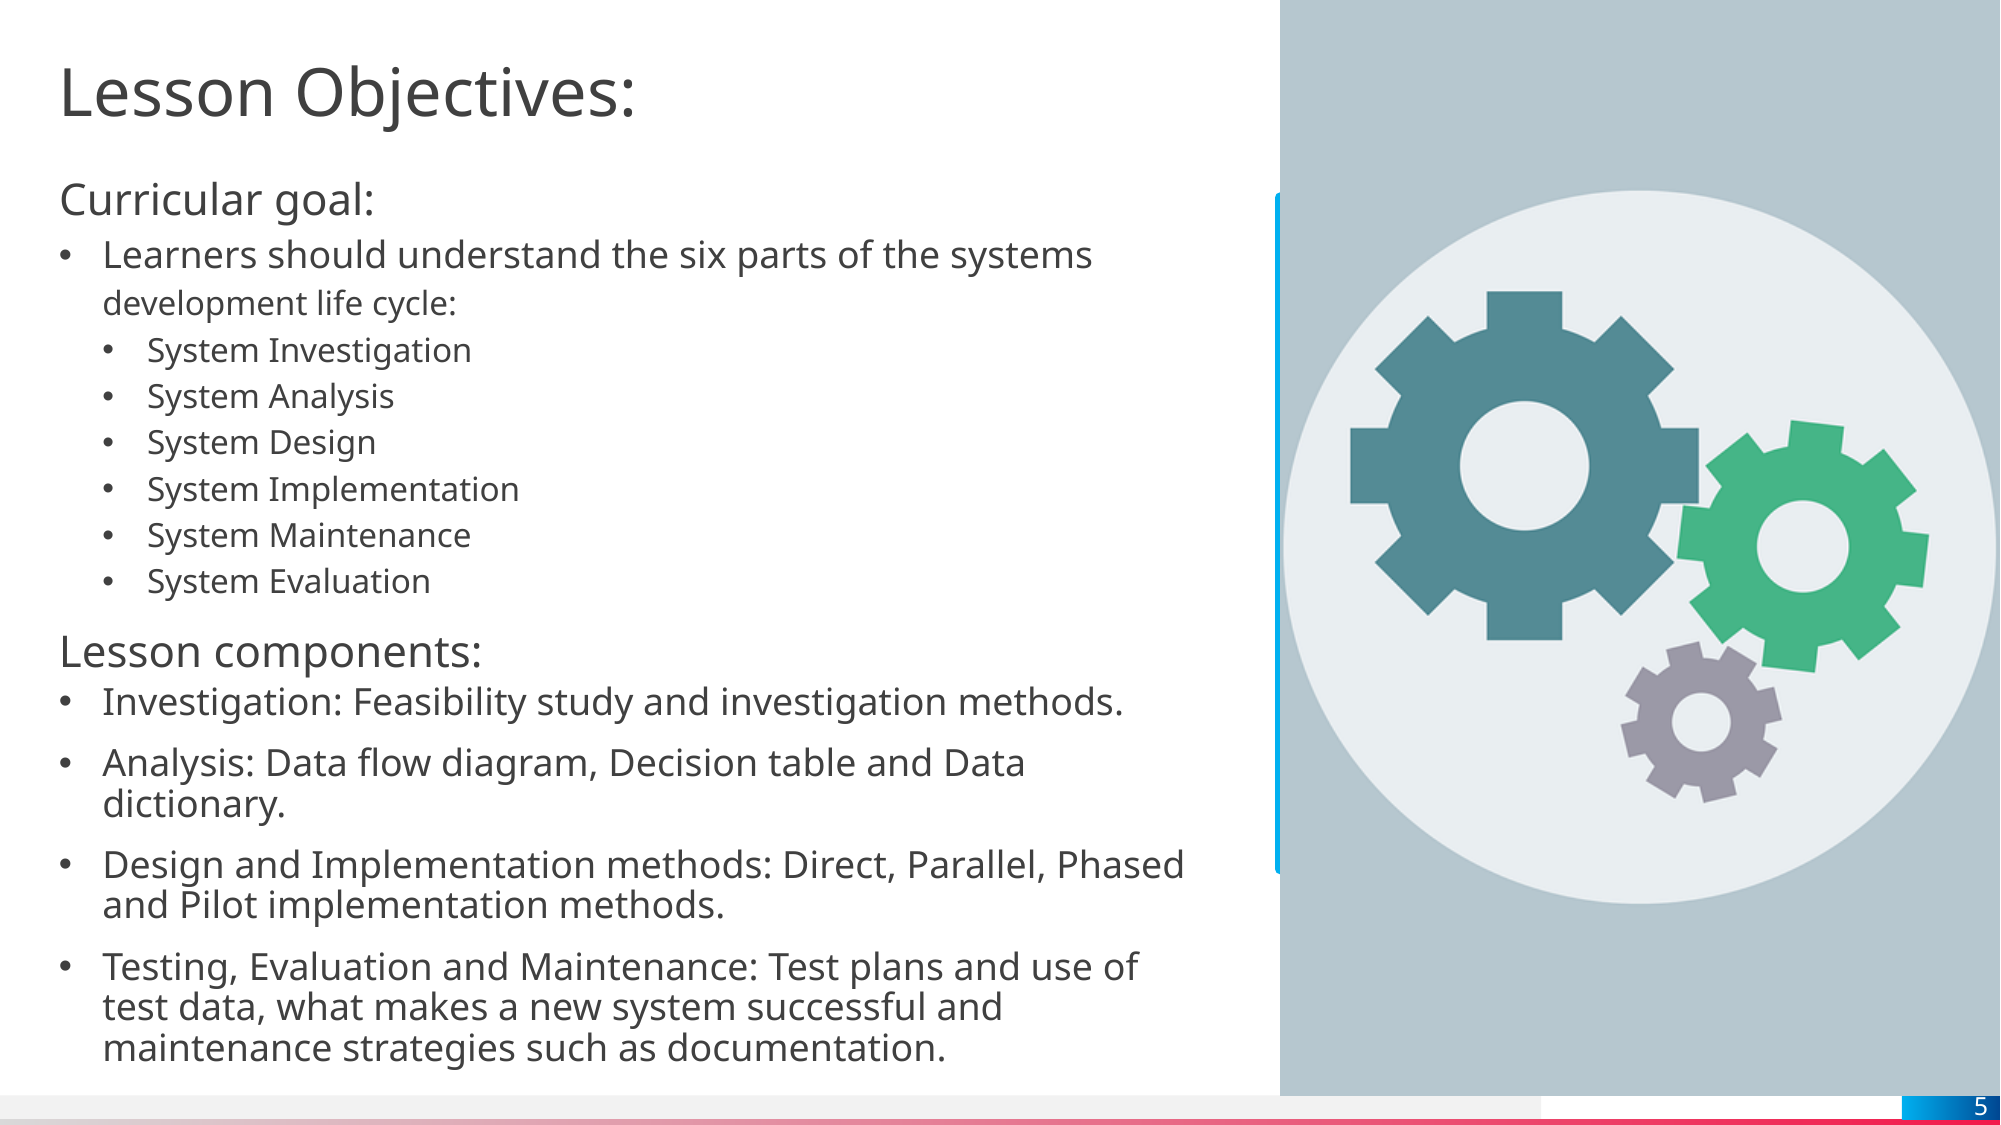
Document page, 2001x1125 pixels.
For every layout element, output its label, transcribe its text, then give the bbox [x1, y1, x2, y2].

title Lesson Objectives: [59, 59, 1207, 148]
list Curricular goal: [59, 177, 1207, 236]
picture [1280, 0, 2000, 1096]
list Learners should understand the six parts of the systems development life cycle: System Investigation System Analysis System Design System Implementation System Maintenance System Evaluation Investigation: Feasibility study and investigation methods. Analysis: Data flow diagram, Decision table and Data dictionary. Design and Implementation methods: Direct, Parallel, Phased and Pilot implementation methods. Testing, Evaluation and Maintenance: Test plans and use of test data, what makes a new system successful and maintenance strategies such as documentation. [59, 236, 1207, 629]
text_box Lesson components: [58, 629, 1207, 689]
list Learners should understand the six parts of the systems development life cycle: System Investigation System Analysis System Design System Implementation System Maintenance System Evaluation Investigation: Feasibility study and investigation methods. Analysis: Data flow diagram, Decision table and Data dictionary. Design and Implementation methods: Direct, Parallel, Phased and Pilot implementation methods. Testing, Evaluation and Maintenance: Test plans and use of test data, what makes a new system successful and maintenance strategies such as documentation. [59, 689, 1207, 1066]
slide_number 5 [1901, 1096, 2000, 1120]
